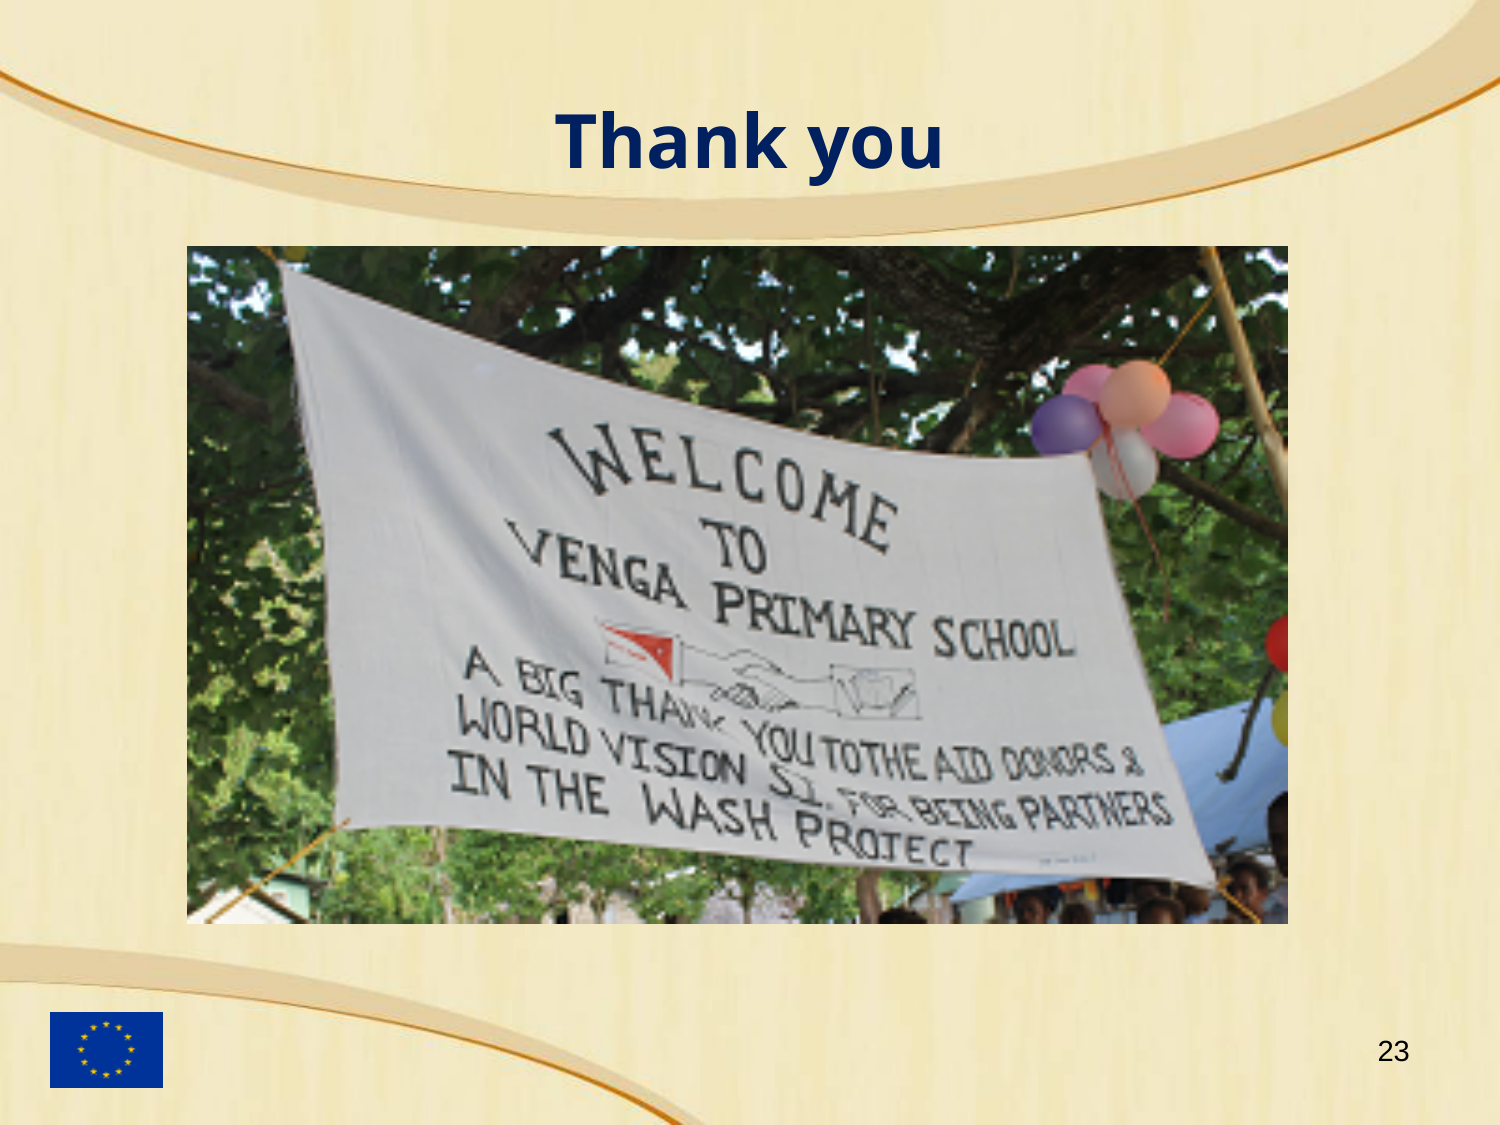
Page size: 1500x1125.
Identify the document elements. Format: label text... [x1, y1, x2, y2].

title Thank you [74, 44, 1426, 233]
slide_number 23 [1074, 1024, 1426, 1103]
picture [0, 0, 1500, 1125]
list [49, 1012, 163, 1088]
